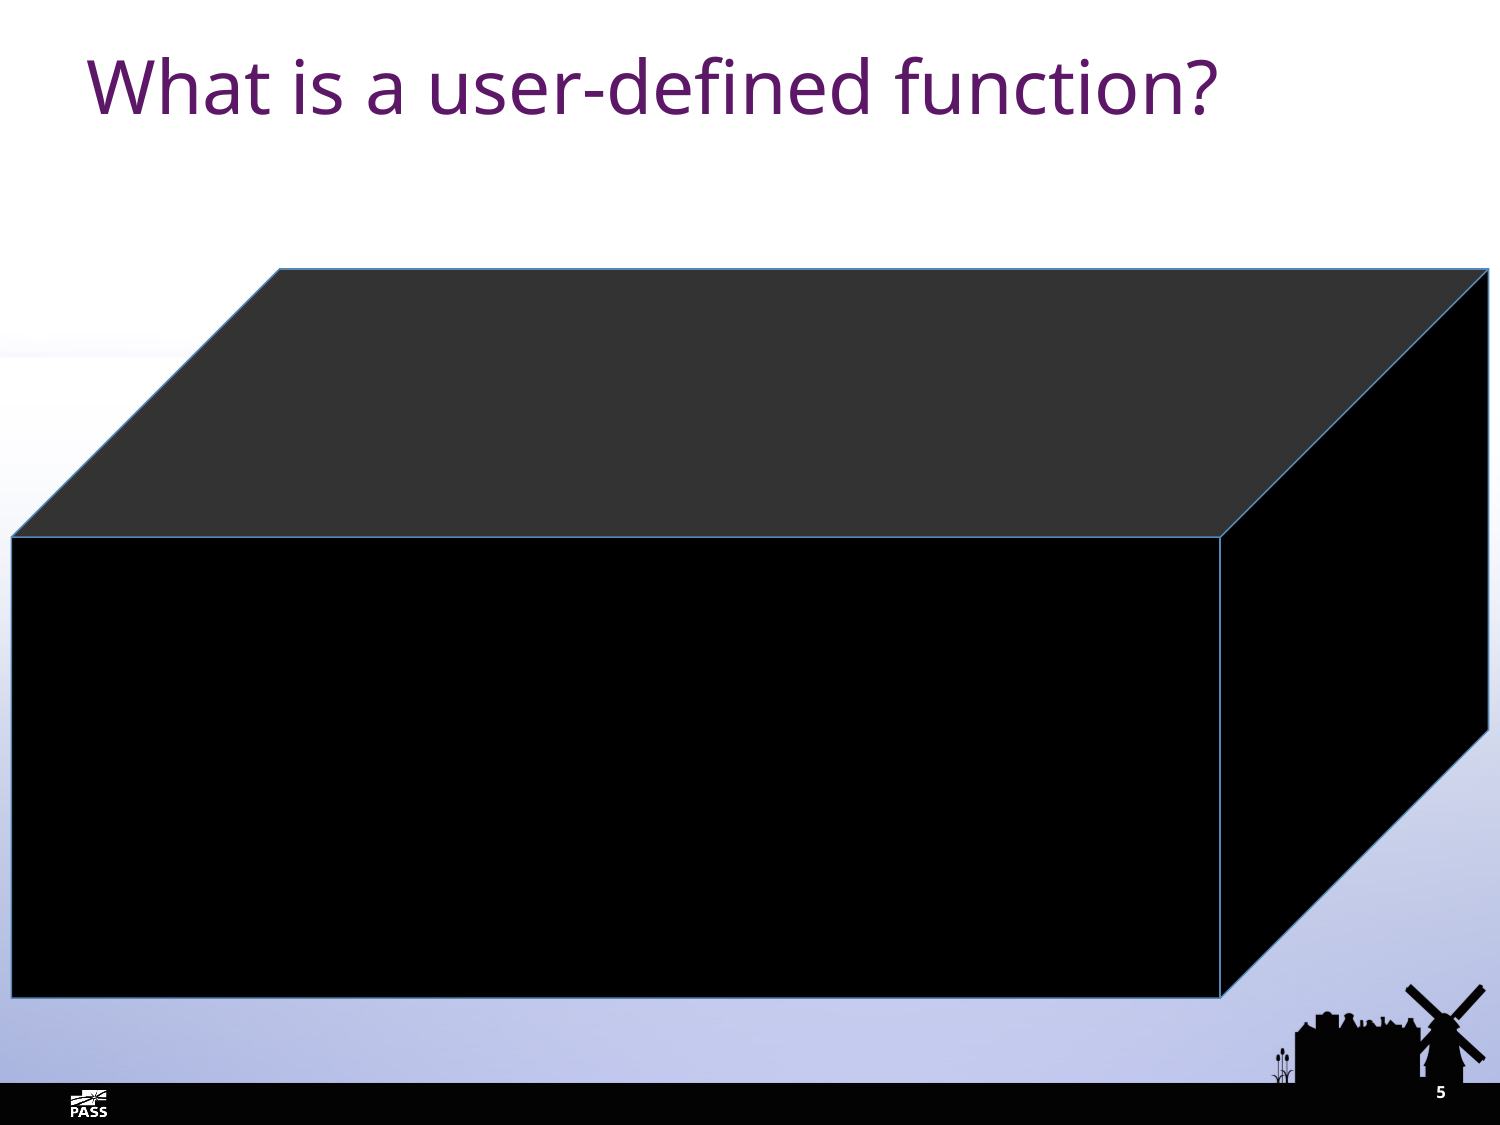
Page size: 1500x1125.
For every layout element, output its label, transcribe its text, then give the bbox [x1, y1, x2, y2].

title What is a user-defined function? [71, 49, 1422, 162]
picture [0, 0, 1500, 1125]
text_box [11, 268, 1489, 999]
